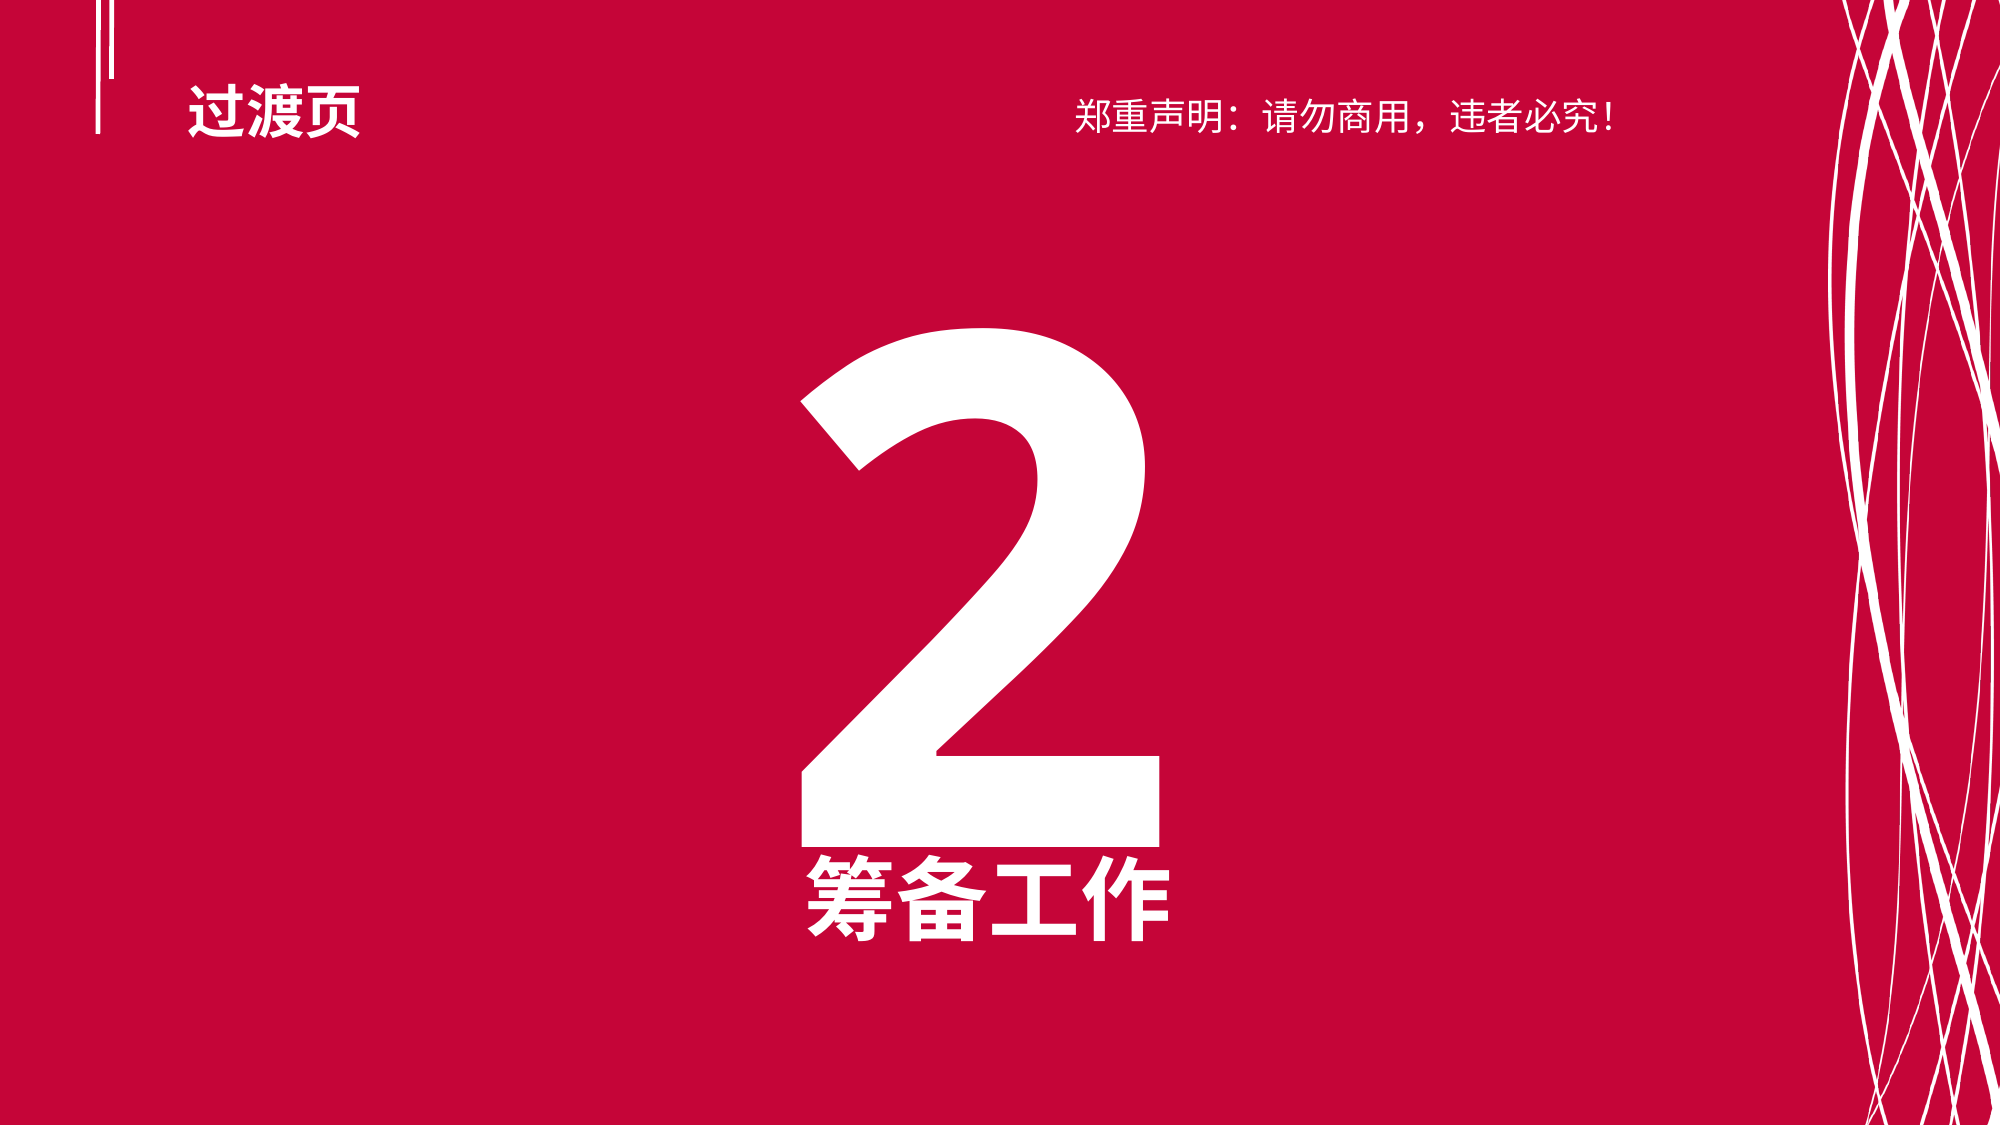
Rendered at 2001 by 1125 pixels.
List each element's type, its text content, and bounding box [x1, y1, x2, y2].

text_box 筹备工作 [790, 834, 1187, 960]
text_box 2 [758, 123, 1198, 999]
title 过渡页 [173, 71, 422, 149]
picture [1828, 0, 2000, 1125]
